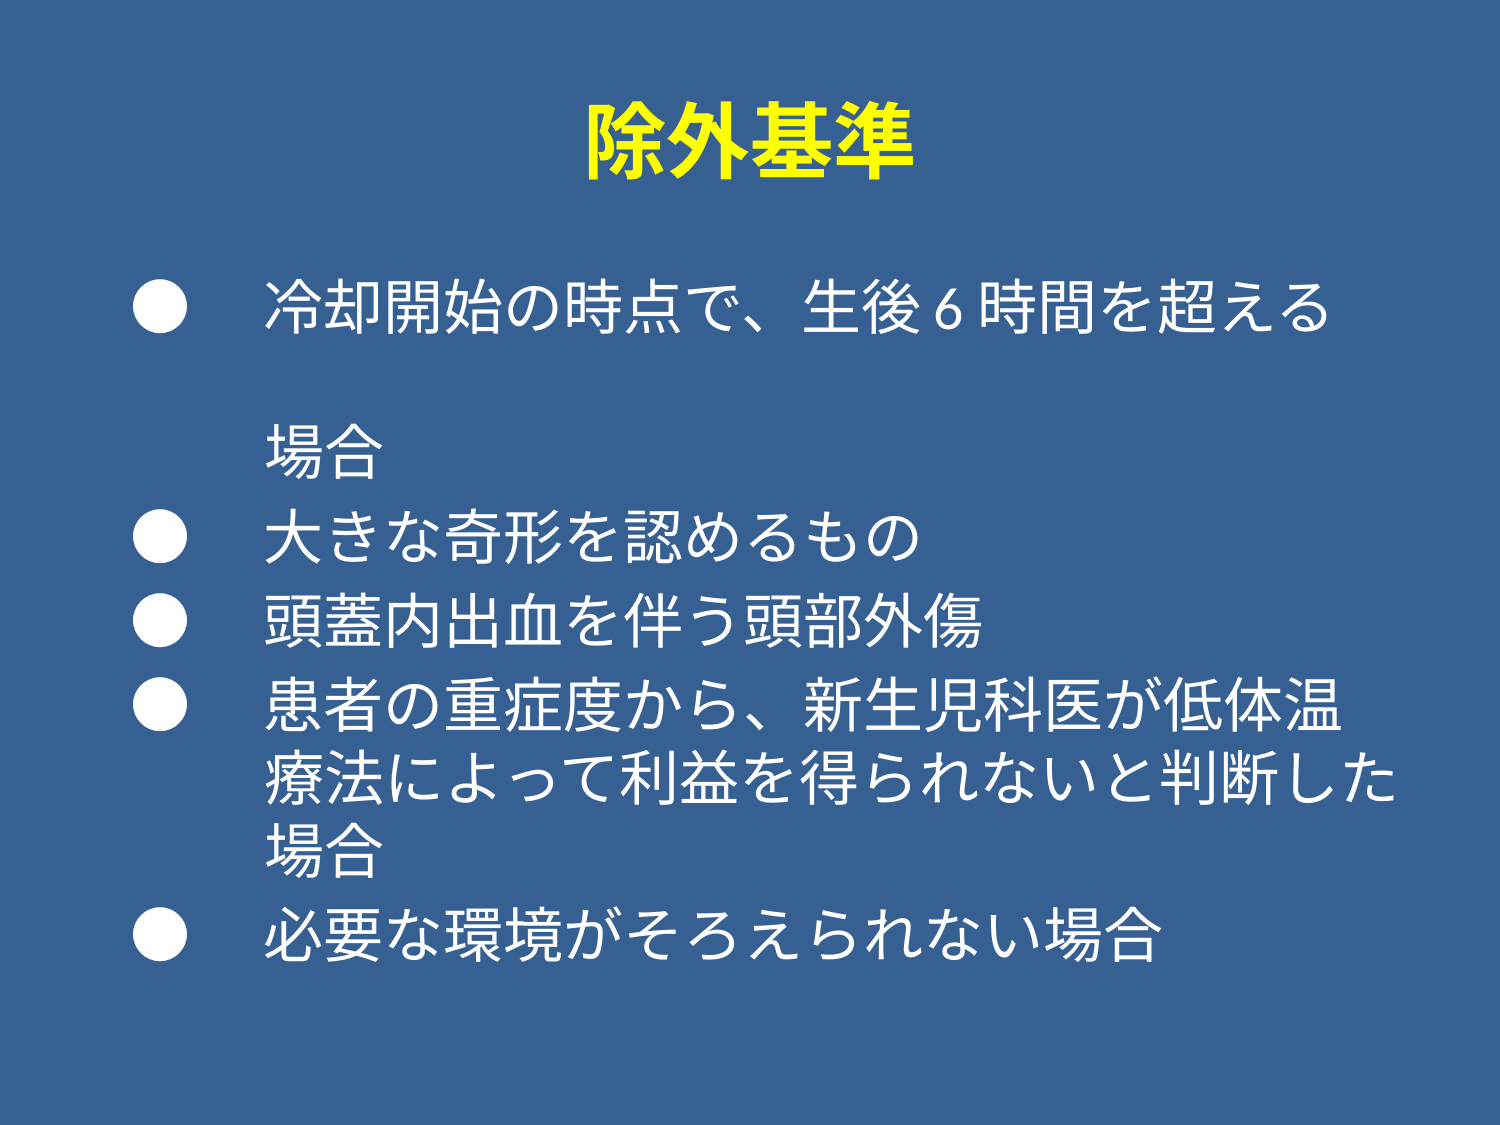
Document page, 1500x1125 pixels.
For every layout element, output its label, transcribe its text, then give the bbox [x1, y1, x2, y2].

title 除外基準 [75, 45, 1425, 233]
list ● 冷却開始の時点で、生後6時間を超える 場合 ● 大きな奇形を認めるもの ● 頭蓋内出血を伴う頭部外傷 ● 患者の重症度から、新生児科医が低体温 療法によって利益を得られないと判断した 場合 ● 必要な環境がそろえられない場合 [115, 262, 1425, 1005]
